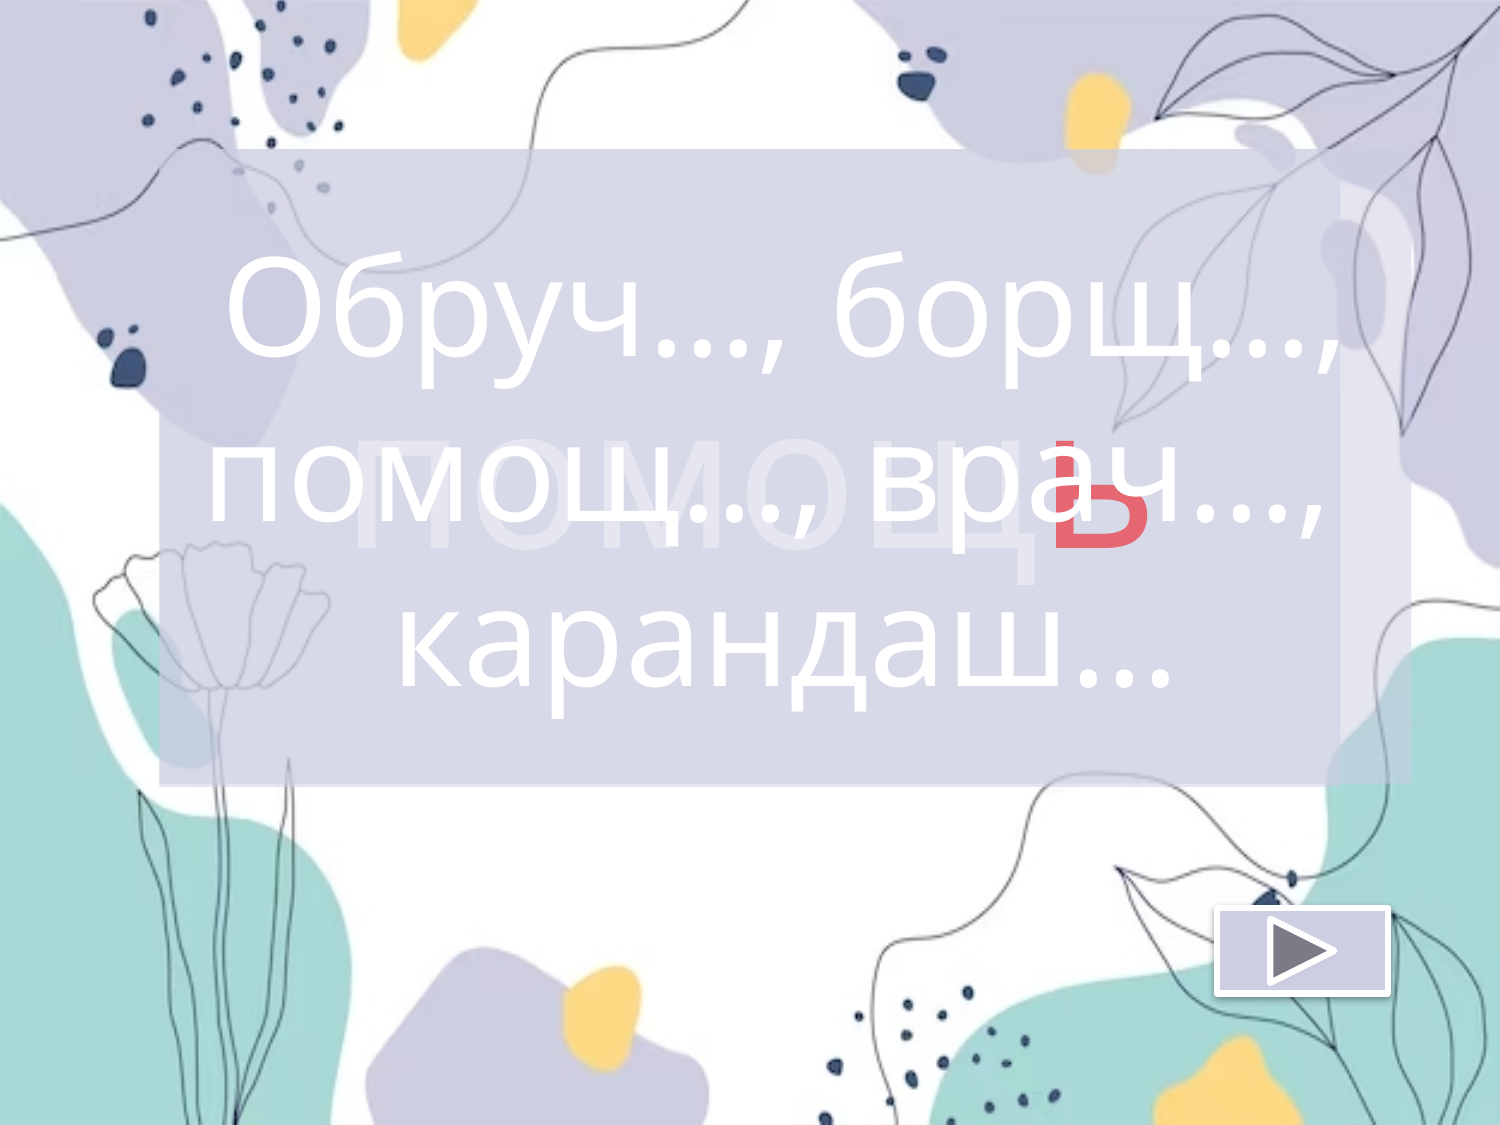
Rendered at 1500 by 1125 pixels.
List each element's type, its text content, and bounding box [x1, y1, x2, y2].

picture [0, 0, 1500, 1125]
text_box [75, 76, 1260, 715]
text_box Обруч…, борщ…, помощ…, врач…, карандаш… [157, 147, 1413, 786]
text_box [1214, 905, 1391, 997]
